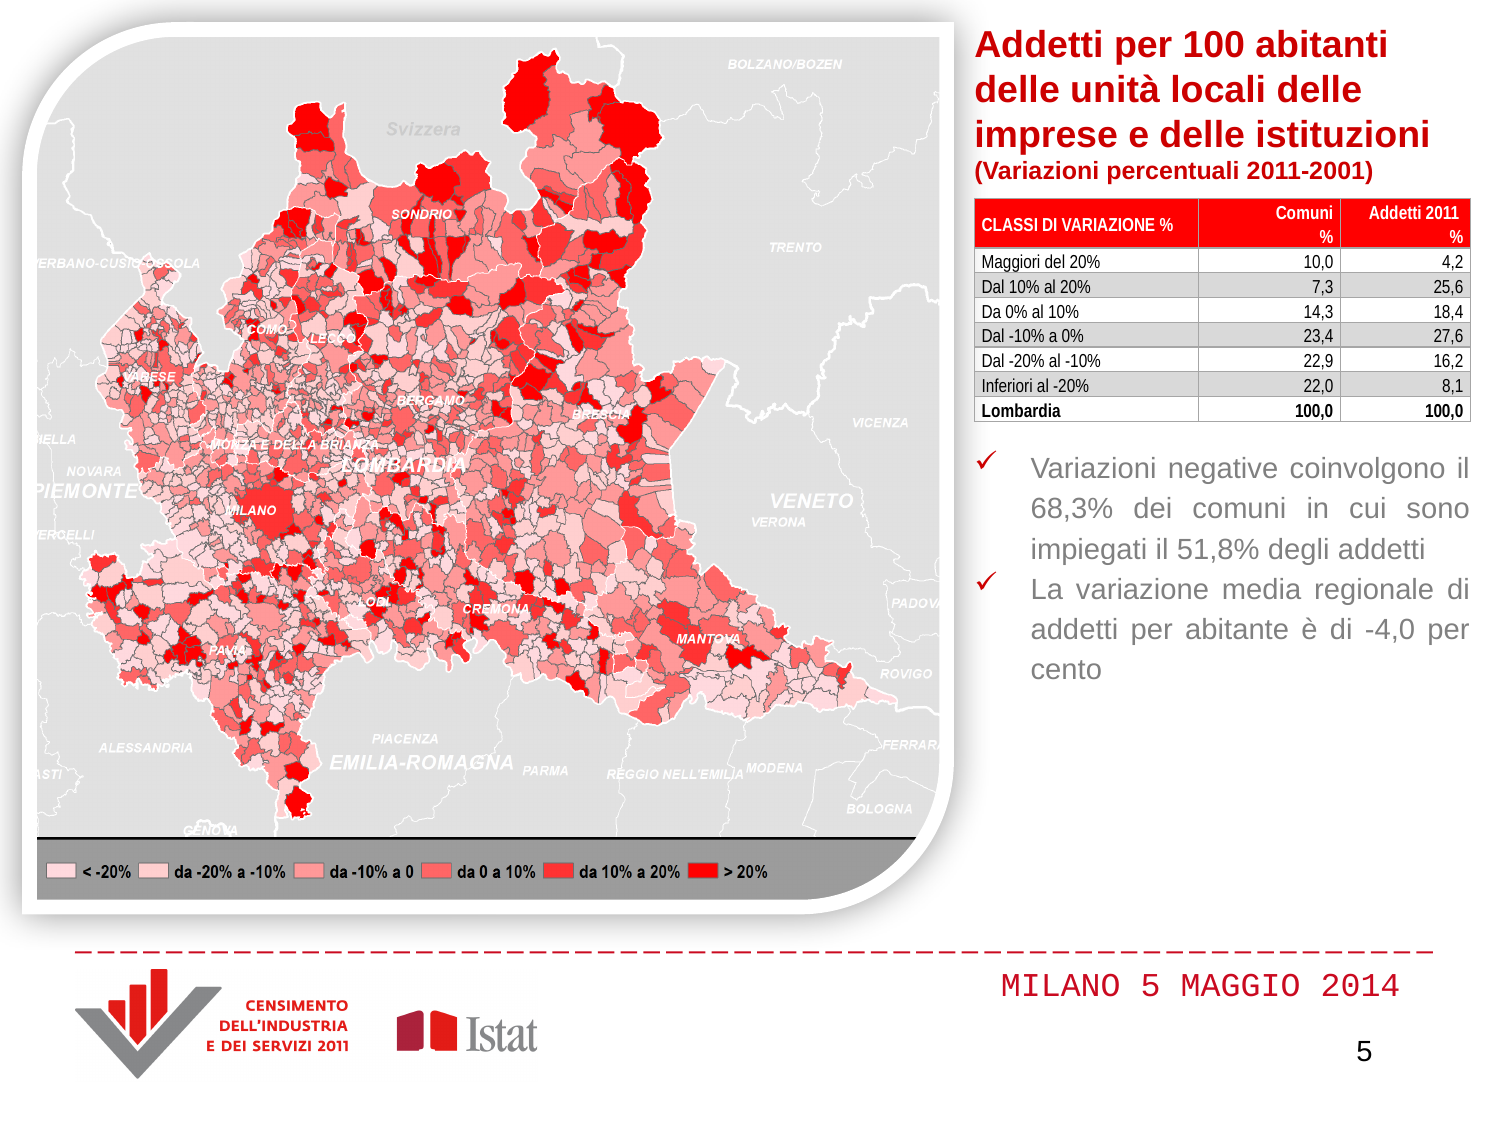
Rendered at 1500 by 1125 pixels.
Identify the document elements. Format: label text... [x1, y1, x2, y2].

table_cell 27,6 [1341, 323, 1470, 346]
table_cell 22,0 [1199, 372, 1340, 396]
picture [75, 969, 538, 1082]
table_cell Dal 10% al 20% [975, 273, 1198, 297]
table_cell 22,9 [1199, 348, 1340, 371]
table_cell 10,0 [1199, 249, 1340, 272]
table_cell Inferiori al -20% [975, 372, 1198, 396]
table_cell 18,4 [1341, 298, 1470, 322]
table_cell 7,3 [1199, 273, 1340, 297]
table_cell Maggiori del 20% [975, 249, 1198, 272]
table_cell Dal -20% al -10% [975, 348, 1198, 371]
table_cell 25,6 [1341, 273, 1470, 297]
table_cell Da 0% al 10% [975, 298, 1198, 322]
table_header Addetti 2011 % [1341, 199, 1470, 247]
table_cell 14,3 [1199, 298, 1340, 322]
table_cell 100,0 [1341, 397, 1470, 421]
table_cell Lombardia [975, 397, 1198, 421]
table_cell 16,2 [1341, 348, 1470, 371]
table_header CLASSI DI VARIAZIONE % [975, 199, 1198, 247]
table_cell 4,2 [1341, 249, 1470, 272]
table_cell 100,0 [1199, 397, 1340, 421]
table_cell 8,1 [1341, 372, 1470, 396]
picture [29, 29, 947, 908]
table_cell Dal -10% a 0% [975, 323, 1198, 346]
table_cell 23,4 [1199, 323, 1340, 346]
table_header Comuni % [1199, 199, 1340, 247]
text_box Variazioni negative coinvolgono il 68,3% dei comuni in cui sono impiegati il 51,8% degli addetti La variazione media regionale di addetti per abitante è di -4,0 per cento [974, 444, 1471, 917]
slide_number 5 [1074, 1025, 1388, 1100]
text_box Addetti per 100 abitanti delle unità locali delle imprese e delle istituzioni (Variazioni percentuali 2011-2001) [974, 19, 1471, 186]
